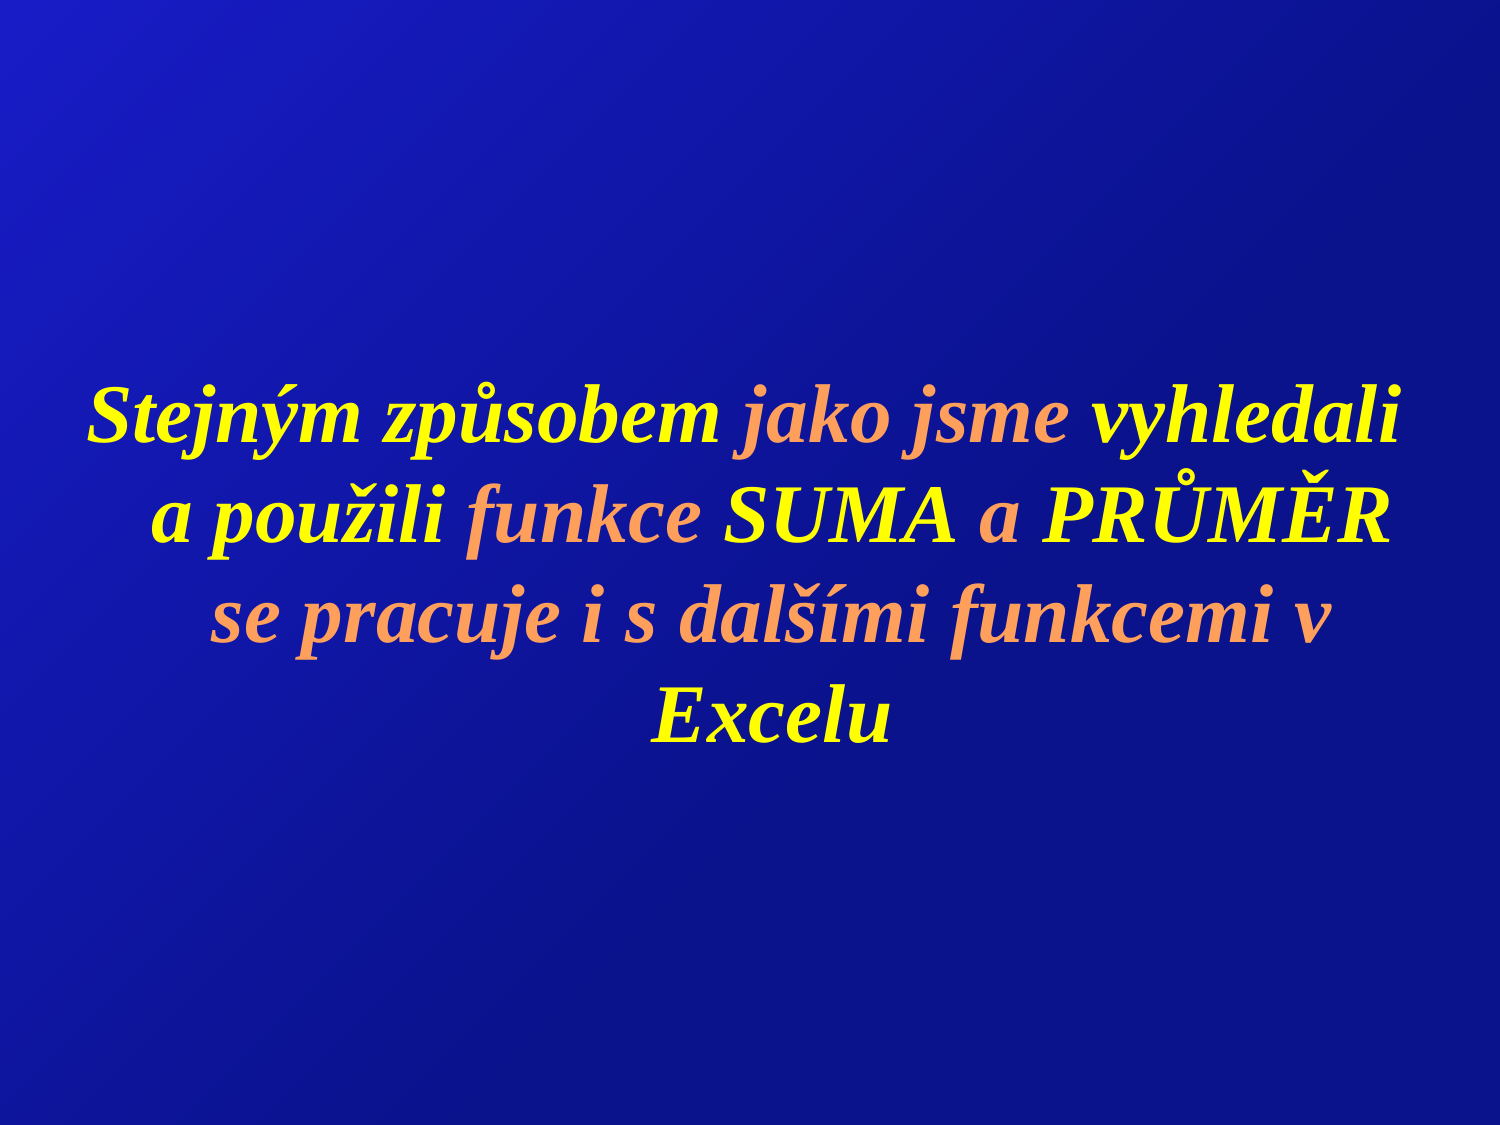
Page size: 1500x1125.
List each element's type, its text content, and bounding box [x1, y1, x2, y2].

text_box Stejným způsobem jako jsme vyhledali a použili funkce SUMA a PRŮMĚR se pracuje i s dalšími funkcemi v Excelu [46, 351, 1442, 750]
